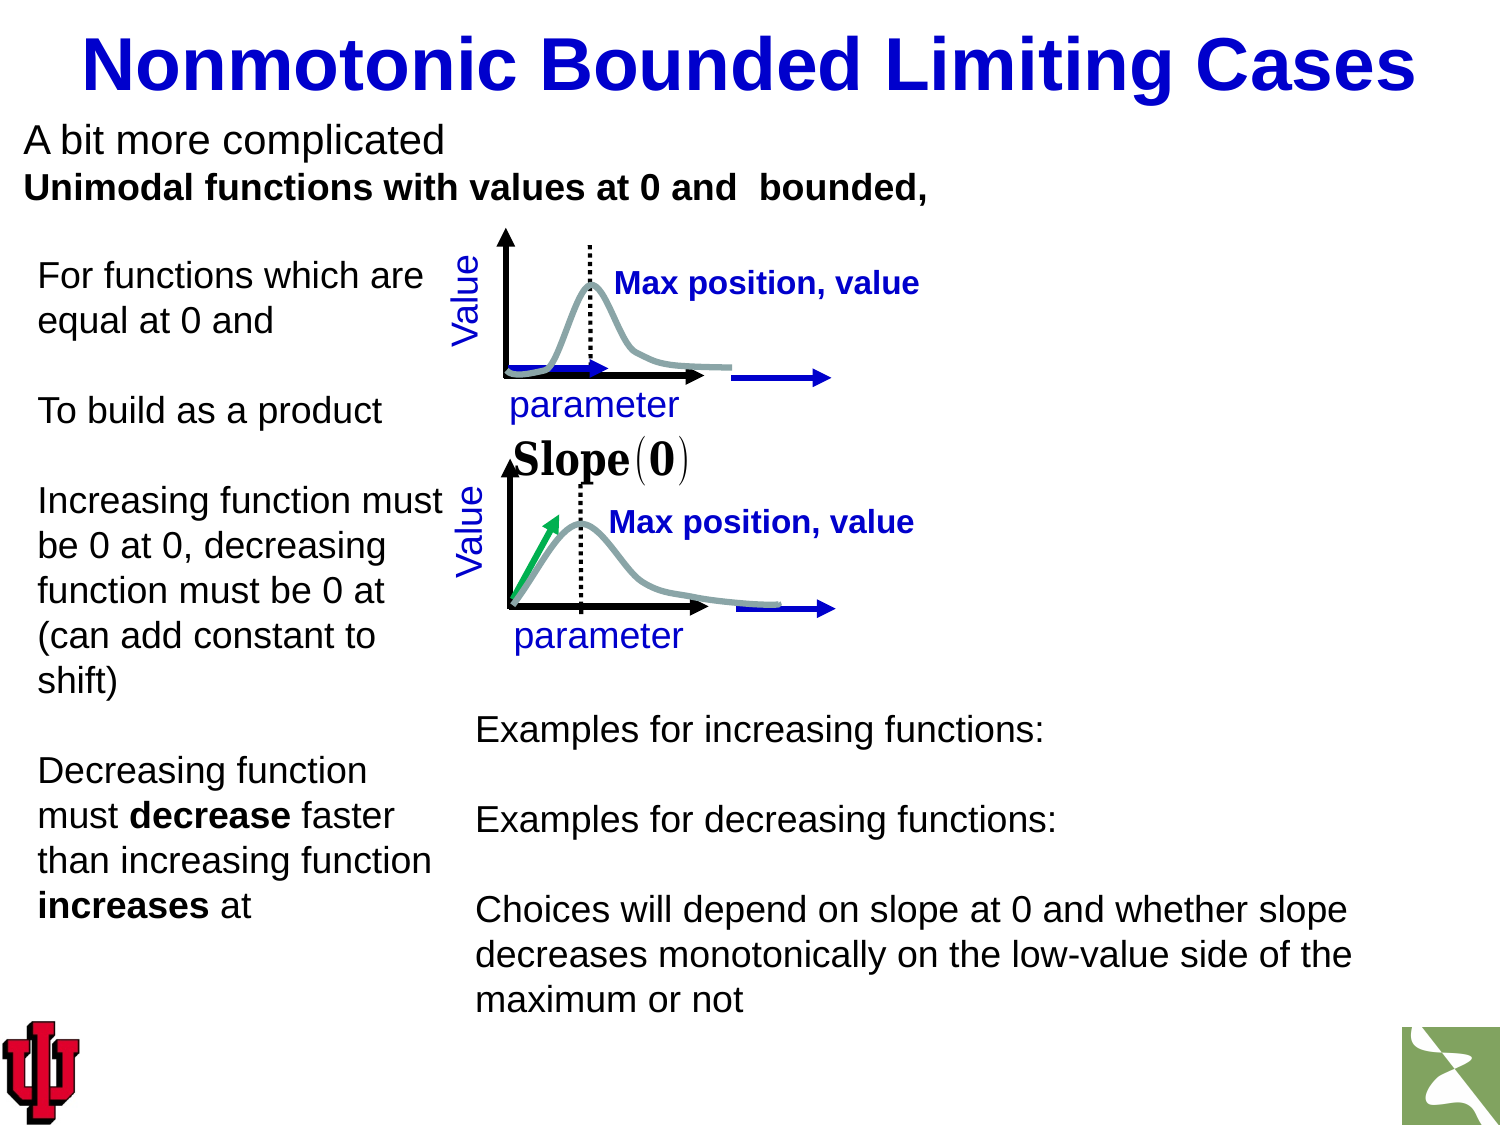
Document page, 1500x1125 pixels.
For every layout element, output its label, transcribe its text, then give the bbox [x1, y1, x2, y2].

picture [1402, 1027, 1500, 1125]
title Nonmotonic Bounded Limiting Cases [0, 0, 1500, 130]
picture [0, 1020, 80, 1125]
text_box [432, 227, 939, 434]
text_box [24, 567, 981, 763]
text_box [436, 442, 934, 665]
